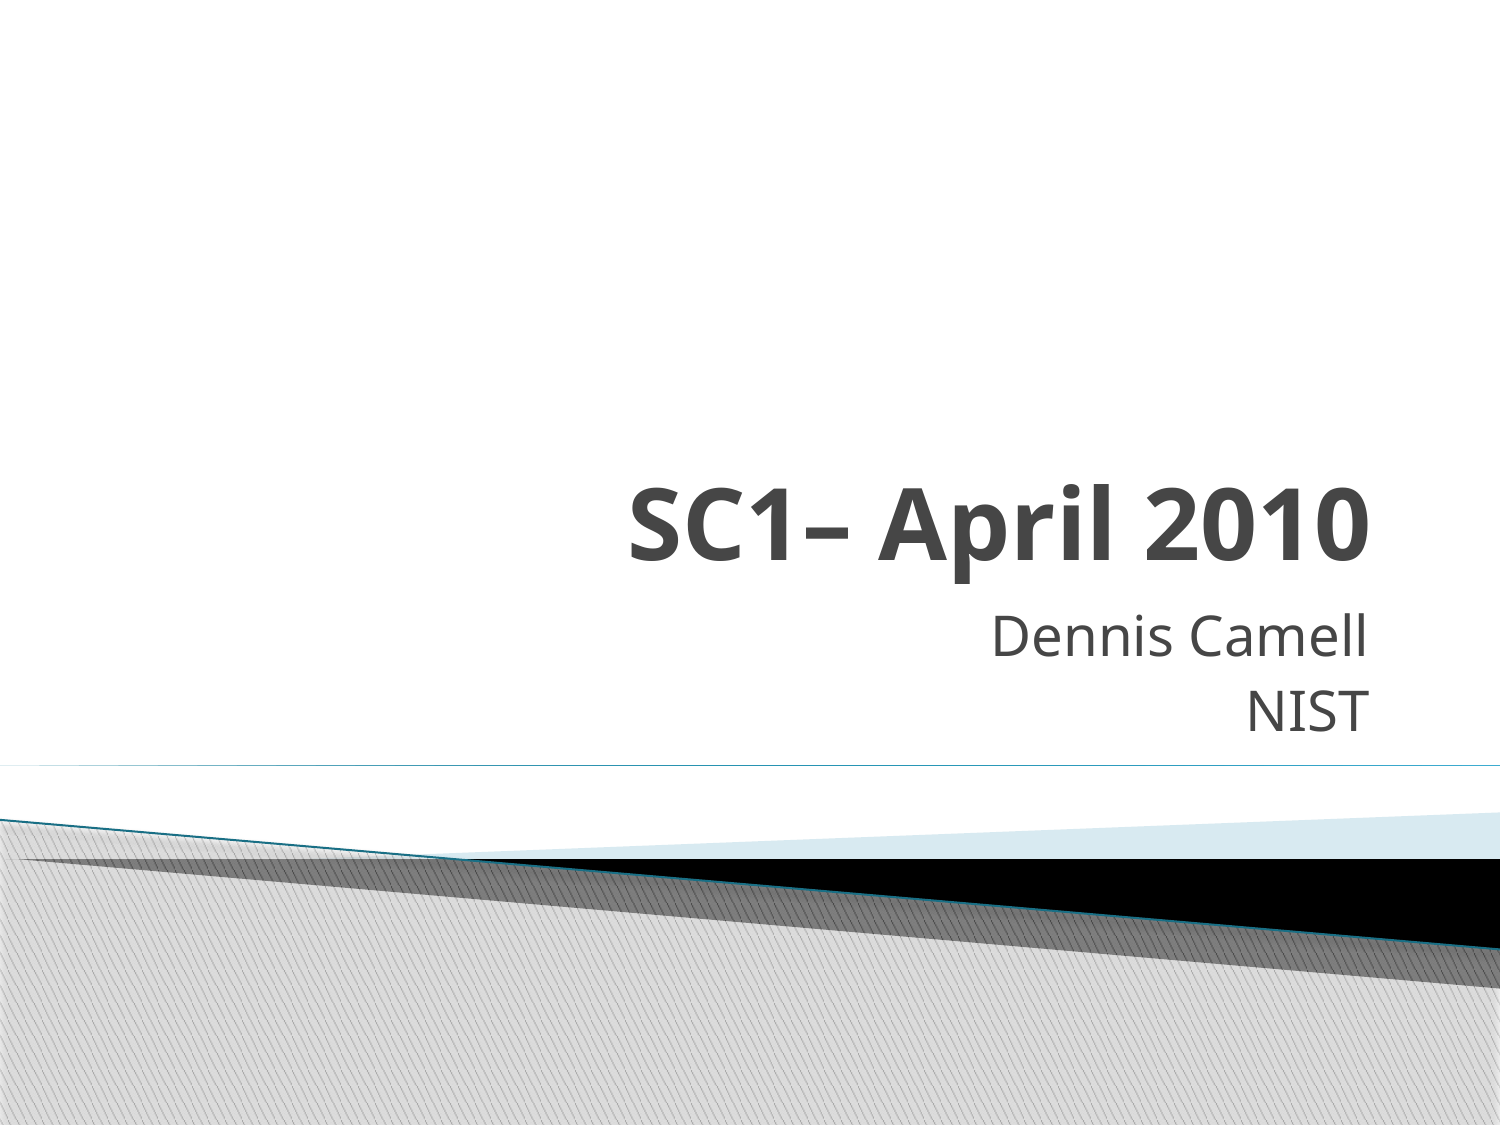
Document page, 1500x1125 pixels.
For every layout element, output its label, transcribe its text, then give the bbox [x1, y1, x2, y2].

subtitle Dennis Camell NIST [112, 592, 1388, 790]
picture [5, 859, 1500, 989]
title SC1– April 2010 [112, 287, 1388, 588]
